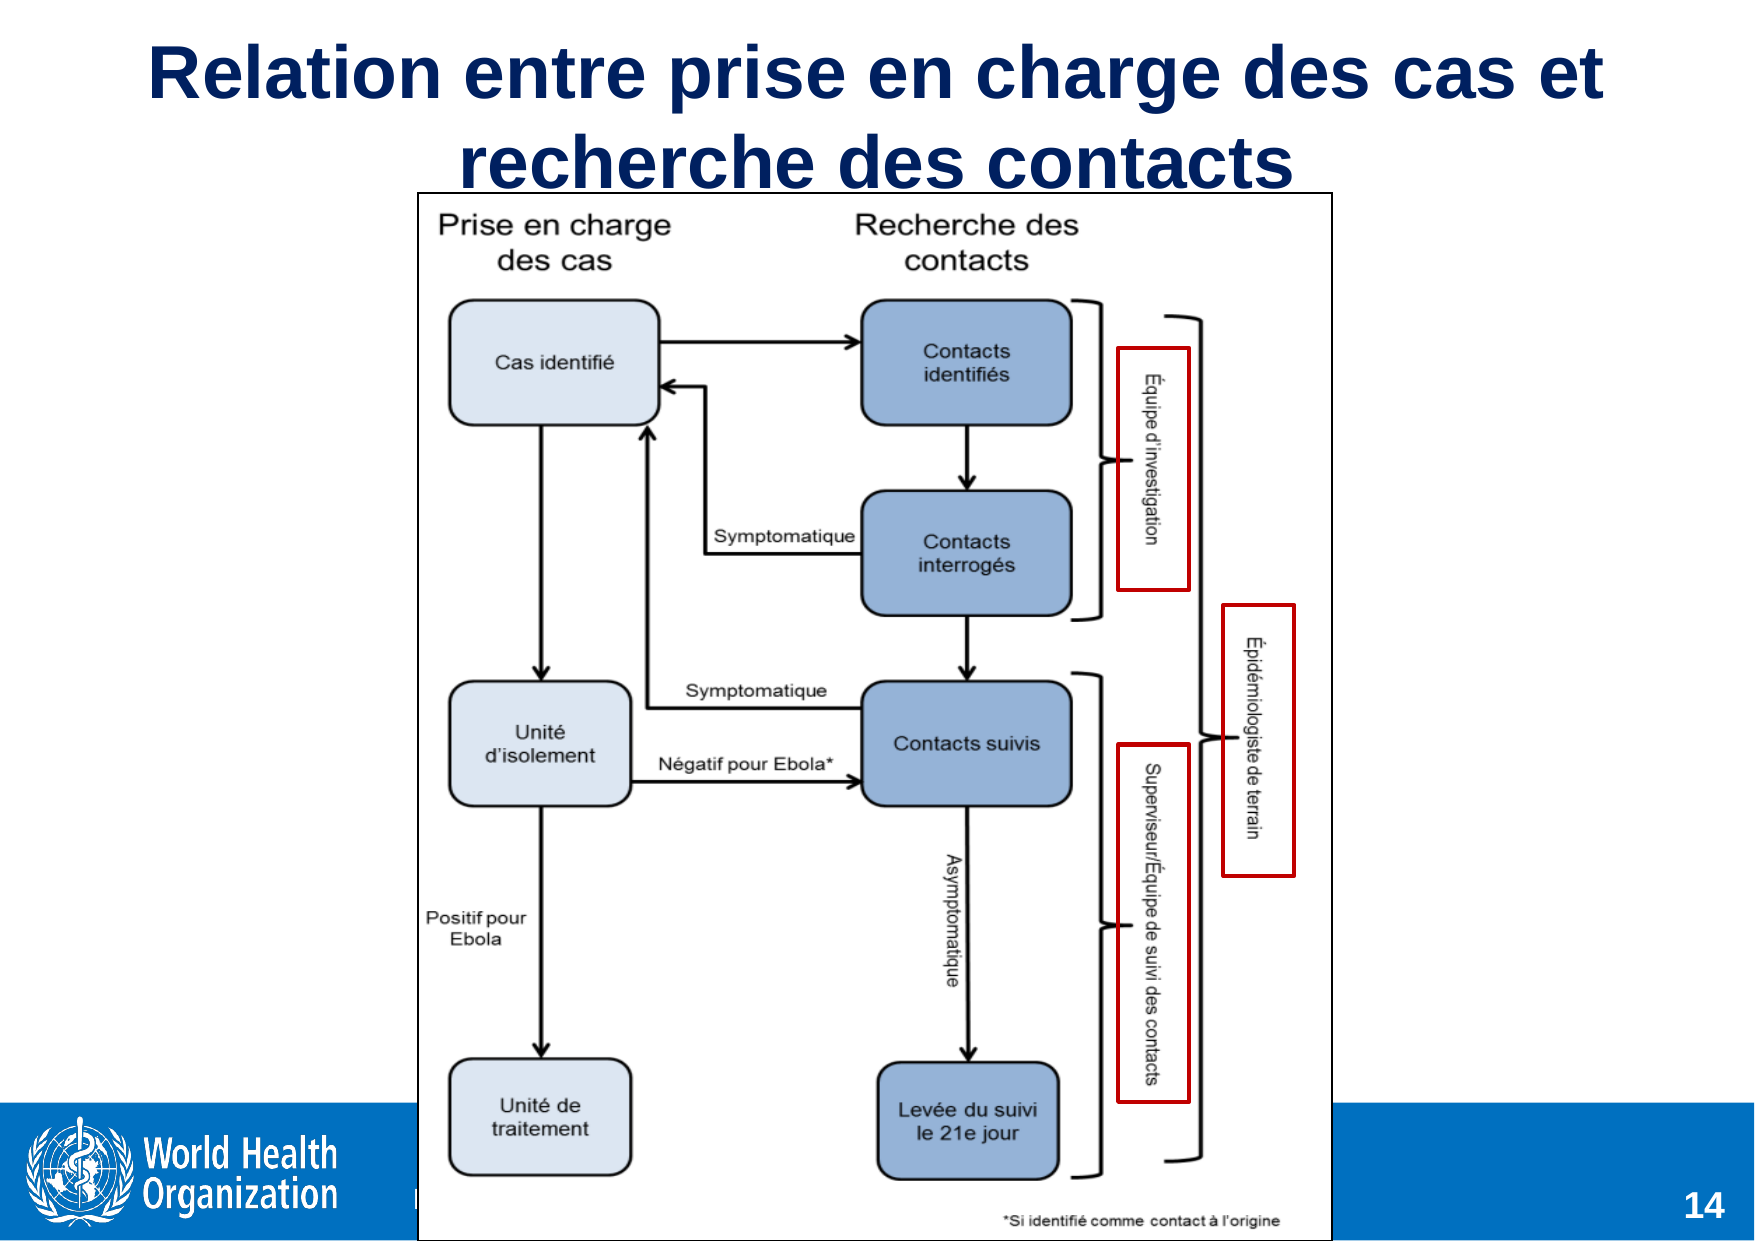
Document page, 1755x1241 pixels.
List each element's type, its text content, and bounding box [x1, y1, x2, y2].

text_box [418, 193, 1332, 1241]
picture [25, 1116, 337, 1227]
title Relation entre prise en charge des cas et recherche des contacts [87, 39, 1667, 188]
